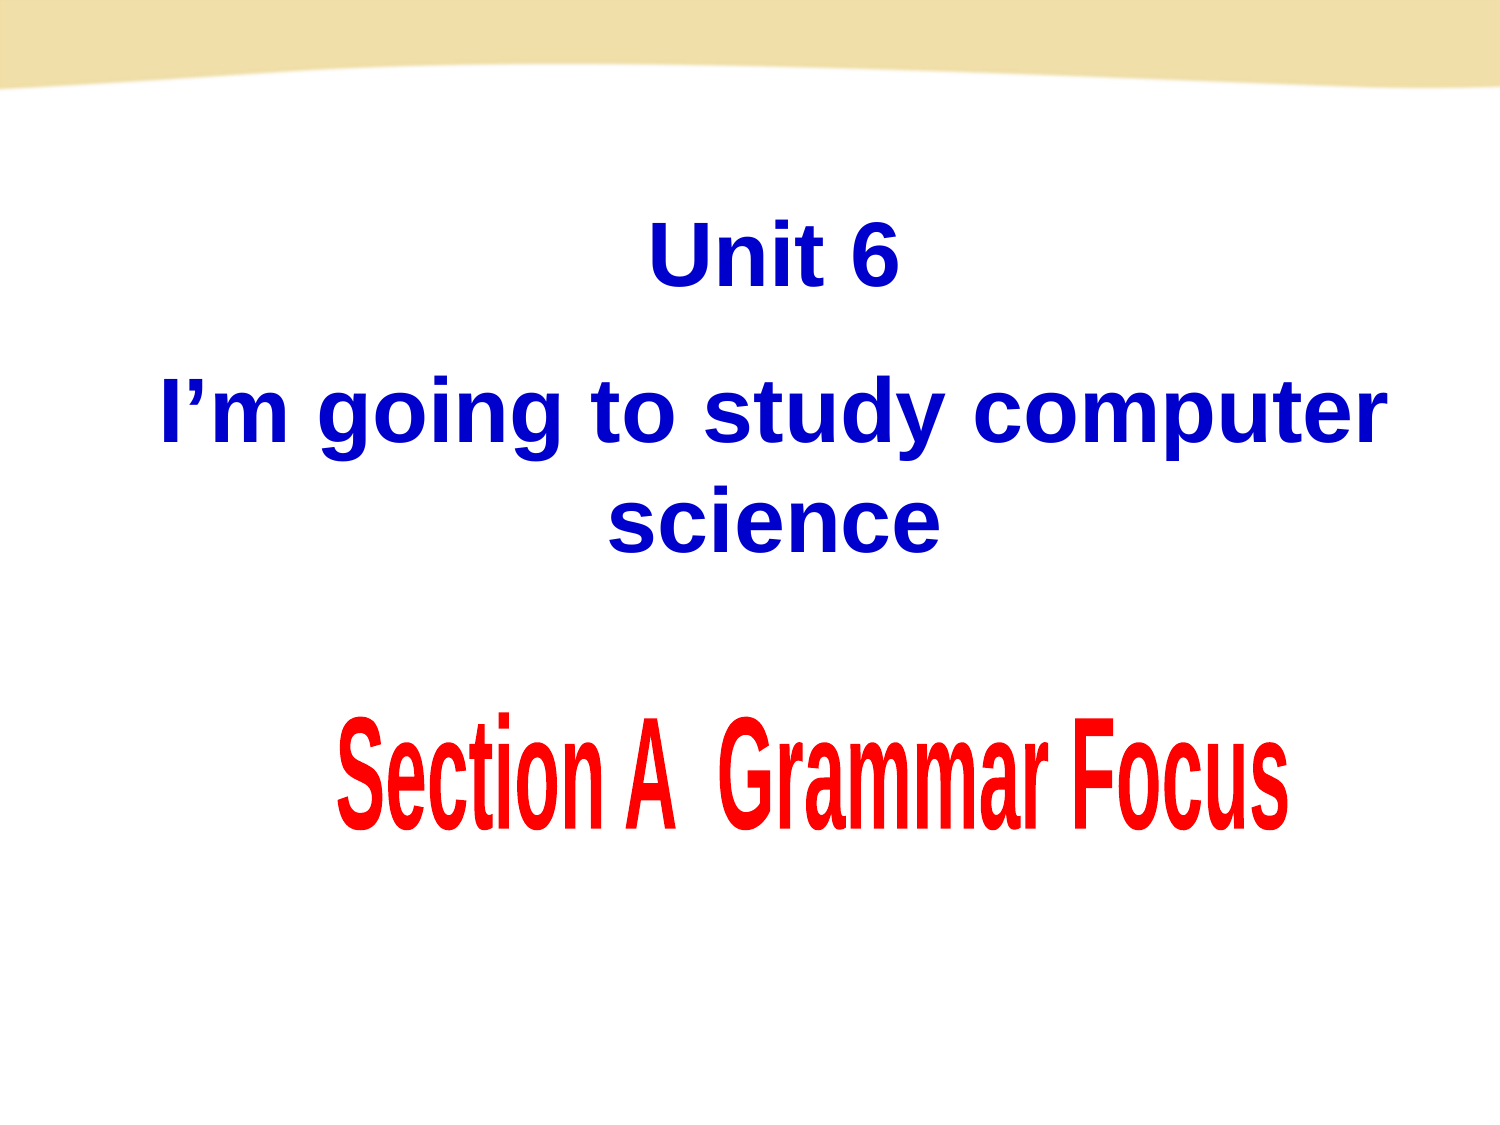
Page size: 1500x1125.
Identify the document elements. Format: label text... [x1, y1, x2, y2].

picture [0, 0, 1500, 1125]
text_box Unit 6 I’m going to study computer science [99, 187, 1450, 578]
